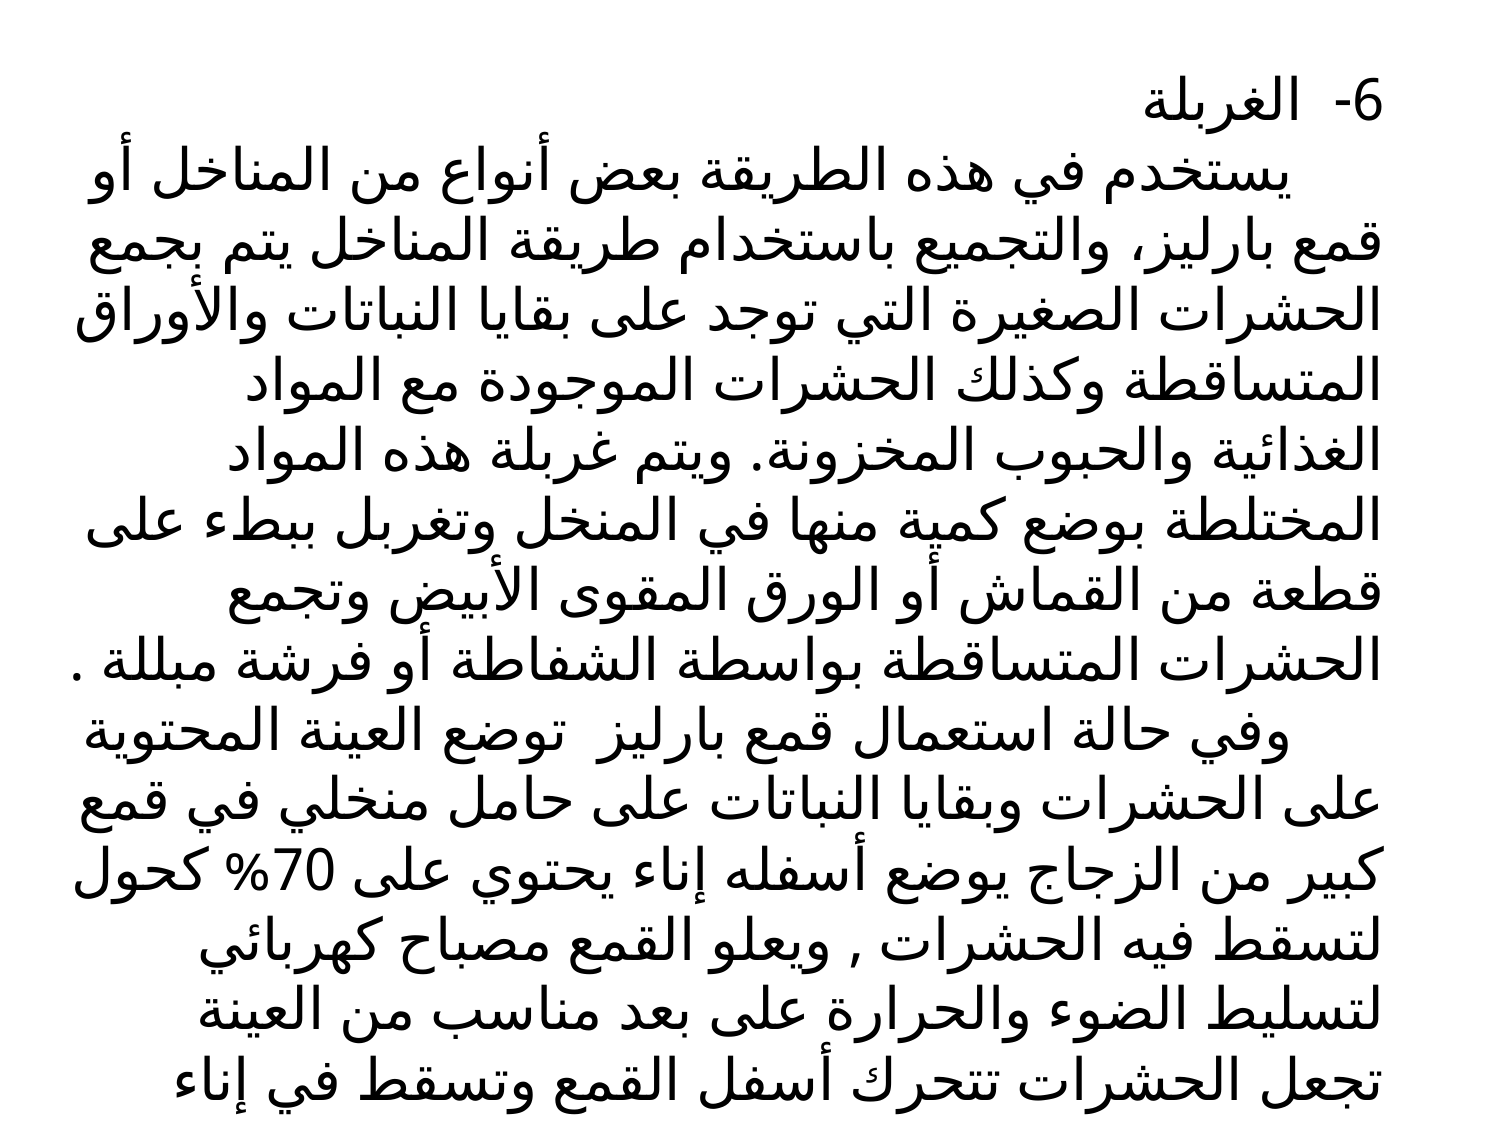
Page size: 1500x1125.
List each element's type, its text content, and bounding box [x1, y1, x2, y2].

text_box 6- الغربلة يستخدم في هذه الطريقة بعض أنواع من المناخل أو قمع بارليز، والتجميع باستخدام طريقة المناخل يتم بجمع الحشرات الصغيرة التي توجد على بقايا النباتات والأوراق المتساقطة وكذلك الحشرات الموجودة مع المواد الغذائية والحبوب المخزونة. ويتم غربلة هذه المواد المختلطة بوضع كمية منها في المنخل وتغربل ببطء على قطعة من القماش أو الورق المقوى الأبيض وتجمع الحشرات المتساقطة بواسطة الشفاطة أو فرشة مبللة . وفي حالة استعمال قمع بارليز توضع العينة المحتوية على الحشرات وبقايا النباتات على حامل منخلي في قمع كبير من الزجاج يوضع أسفله إناء يحتوي على 70% كحول لتسقط فيه الحشرات , ويعلو القمع مصباح كهربائي لتسليط الضوء والحرارة على بعد مناسب من العينة تجعل الحشرات تتحرك أسفل القمع وتسقط في إناء التجميع . [41, 54, 1400, 1125]
